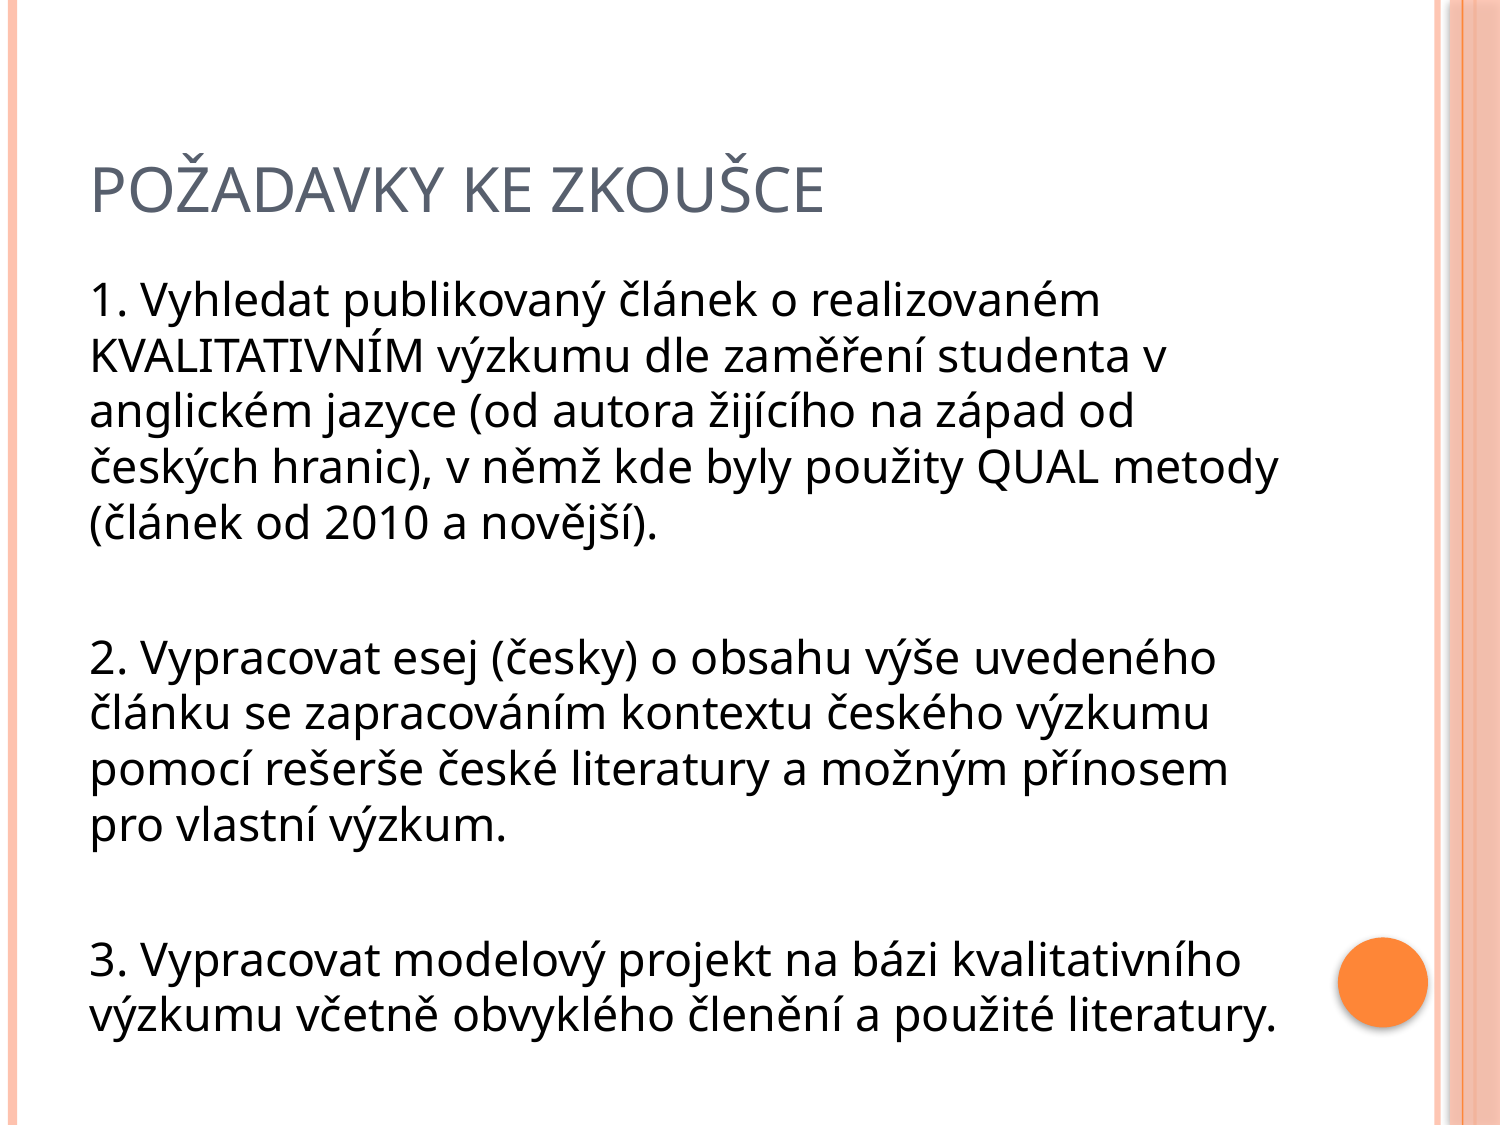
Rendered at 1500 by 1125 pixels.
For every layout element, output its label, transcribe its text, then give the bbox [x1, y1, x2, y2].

list 1. Vyhledat publikovaný článek o realizovaném KVALITATIVNÍM výzkumu dle zaměření studenta v anglickém jazyce (od autora žijícího na západ od českých hranic), v němž kde byly použity QUAL metody (článek od 2010 a novější). 2. Vypracovat esej (česky) o obsahu výše uvedeného článku se zapracováním kontextu českého výzkumu pomocí rešerše české literatury a možným přínosem pro vlastní výzkum. 3. Vypracovat modelový projekt na bázi kvalitativního výzkumu včetně obvyklého členění a použité literatury. [75, 262, 1300, 1062]
title POŽADAVKY KE ZKOUŠCE [75, 45, 1300, 233]
